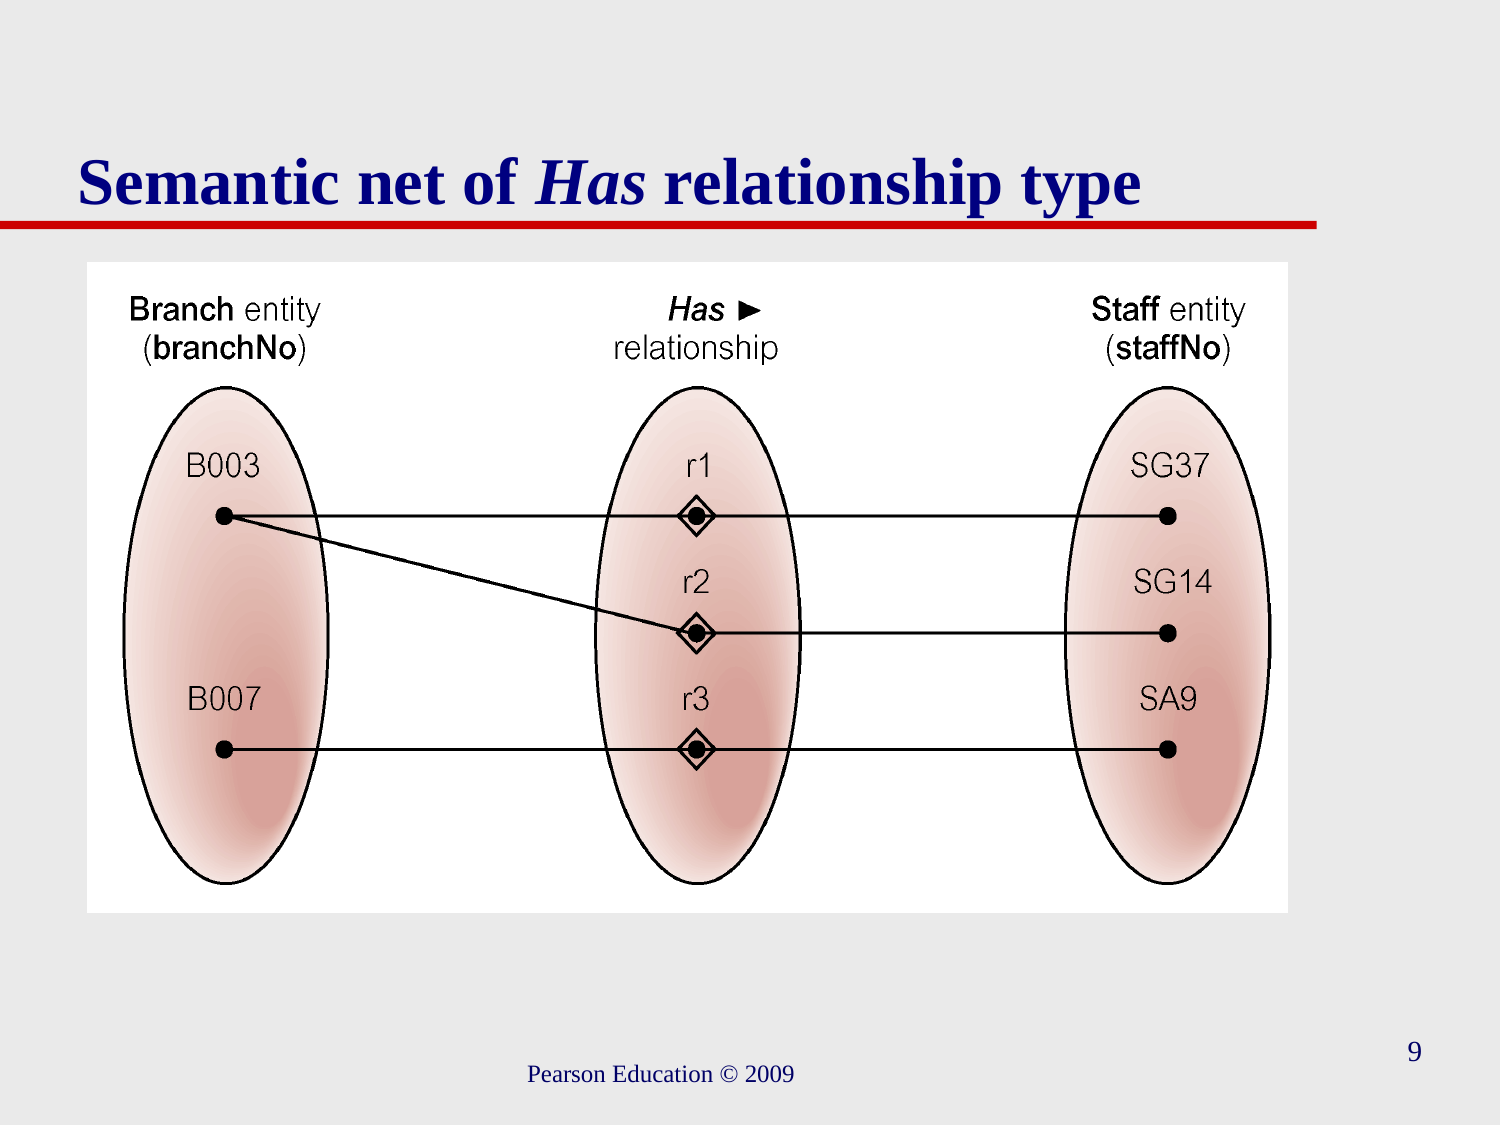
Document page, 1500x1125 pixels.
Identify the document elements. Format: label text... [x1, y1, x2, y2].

title Semantic net of Has relationship type [62, 43, 1338, 226]
slide_number 9 [1125, 1012, 1438, 1088]
text_box Pearson Education © 2009 [512, 1050, 1038, 1095]
picture [87, 262, 1288, 913]
